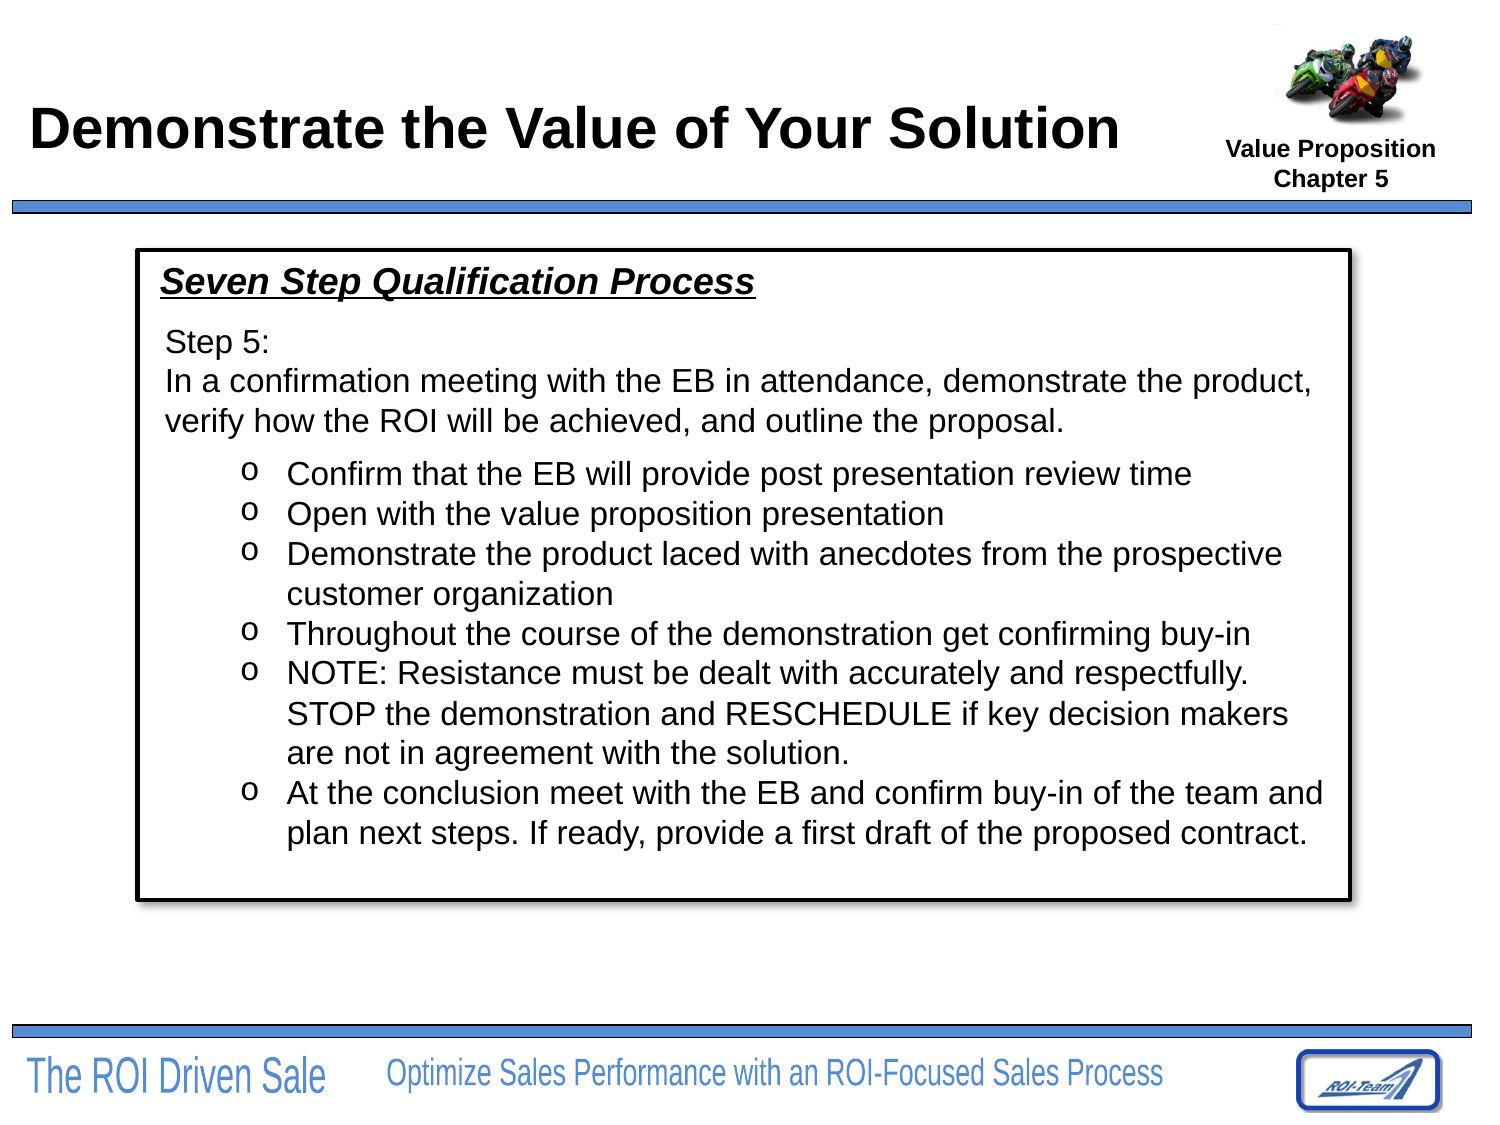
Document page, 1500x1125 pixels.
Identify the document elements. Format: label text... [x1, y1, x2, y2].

title Demonstrate the Value of Your Solution [14, 50, 1163, 200]
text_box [137, 249, 1351, 901]
picture [1275, 100, 1430, 124]
text_box Value Proposition Chapter 5 [1200, 124, 1463, 200]
picture [1275, 24, 1430, 99]
picture [1296, 1049, 1443, 1113]
